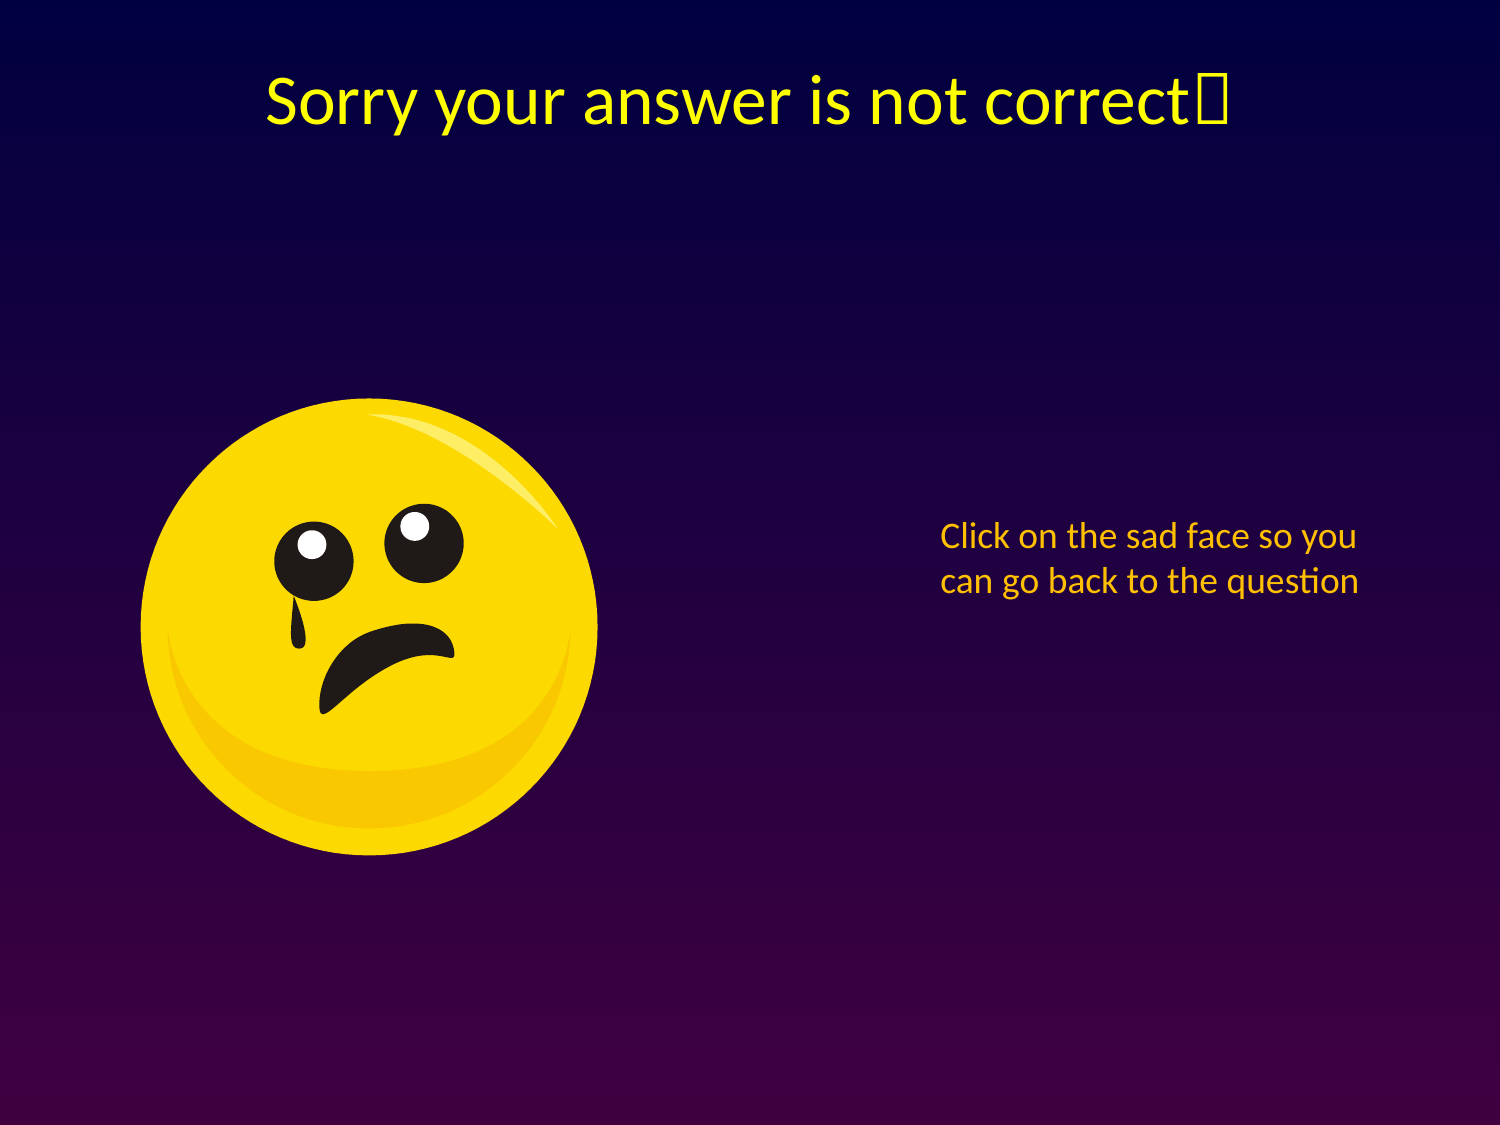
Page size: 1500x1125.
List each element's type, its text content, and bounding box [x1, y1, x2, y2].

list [140, 398, 598, 856]
text_box Click on the sad face so you can go back to the question [925, 503, 1407, 609]
title Sorry your answer is not correct [75, 45, 1425, 233]
